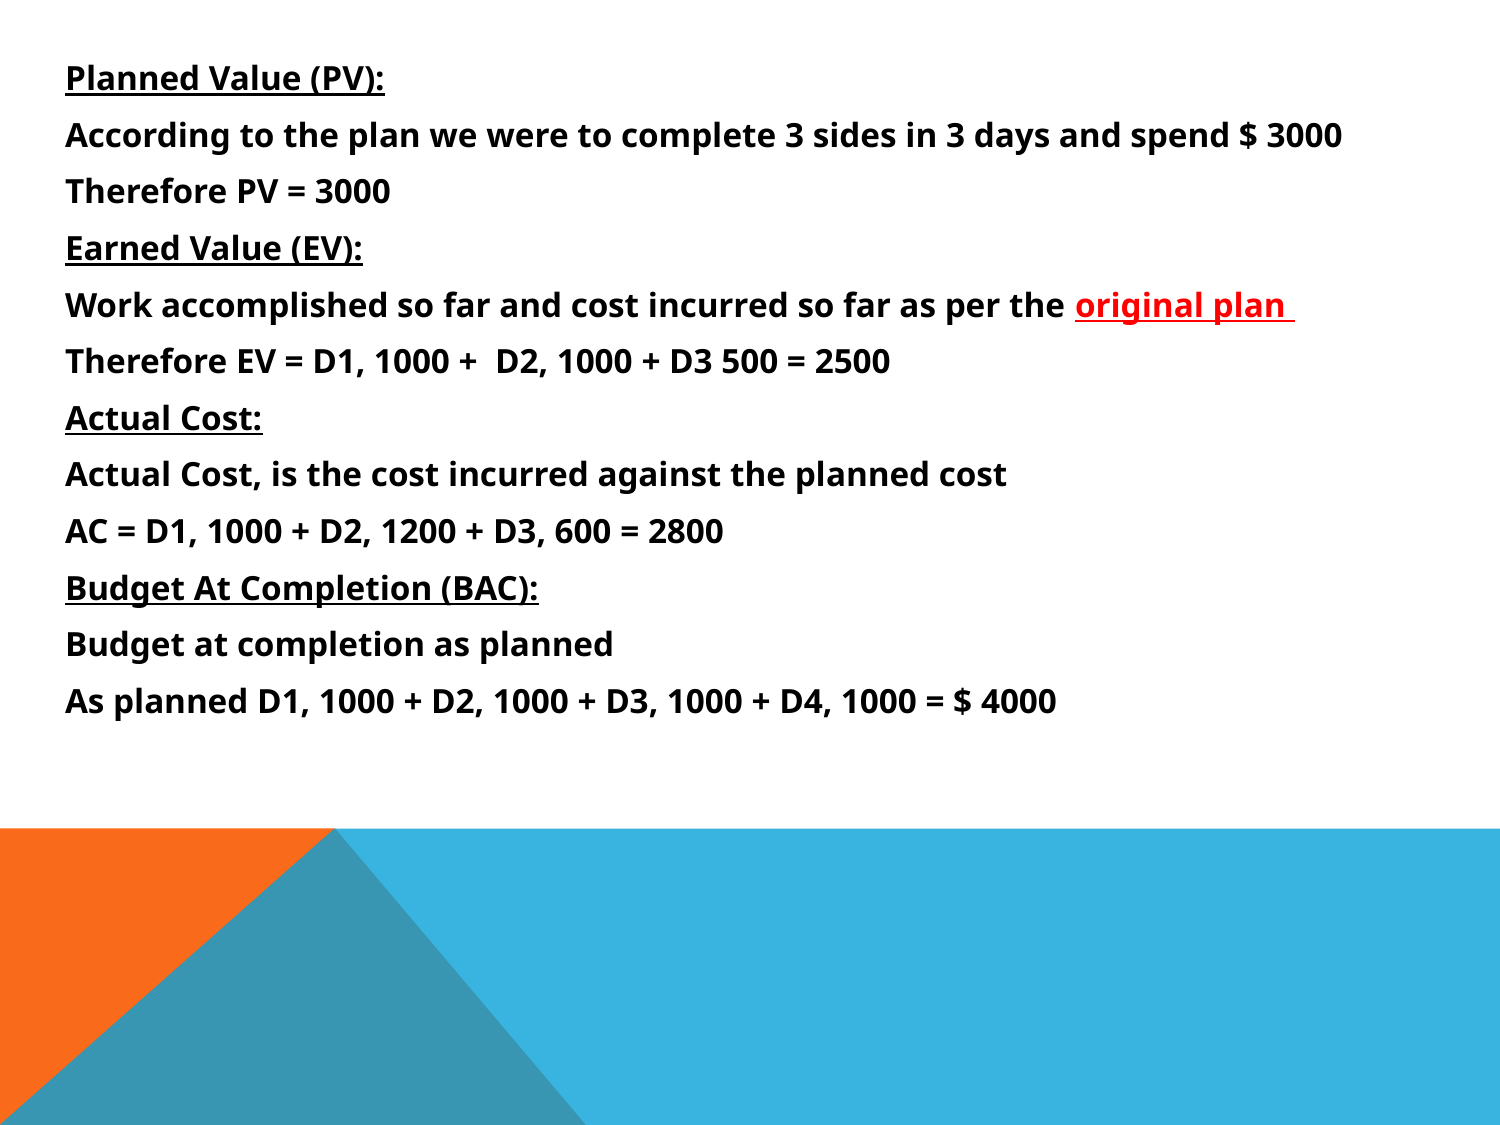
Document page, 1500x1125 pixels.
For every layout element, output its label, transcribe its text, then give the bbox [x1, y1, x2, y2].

list Planned Value (PV): According to the plan we were to complete 3 sides in 3 days and spend $ 3000 Therefore PV = 3000 Earned Value (EV): Work accomplished so far and cost incurred so far as per the original plan Therefore EV = D1, 1000 + D2, 1000 + D3 500 = 2500 Actual Cost: Actual Cost, is the cost incurred against the planned cost AC = D1, 1000 + D2, 1200 + D3, 600 = 2800 Budget At Completion (BAC): Budget at completion as planned As planned D1, 1000 + D2, 1000 + D3, 1000 + D4, 1000 = $ 4000 [50, 50, 1369, 768]
